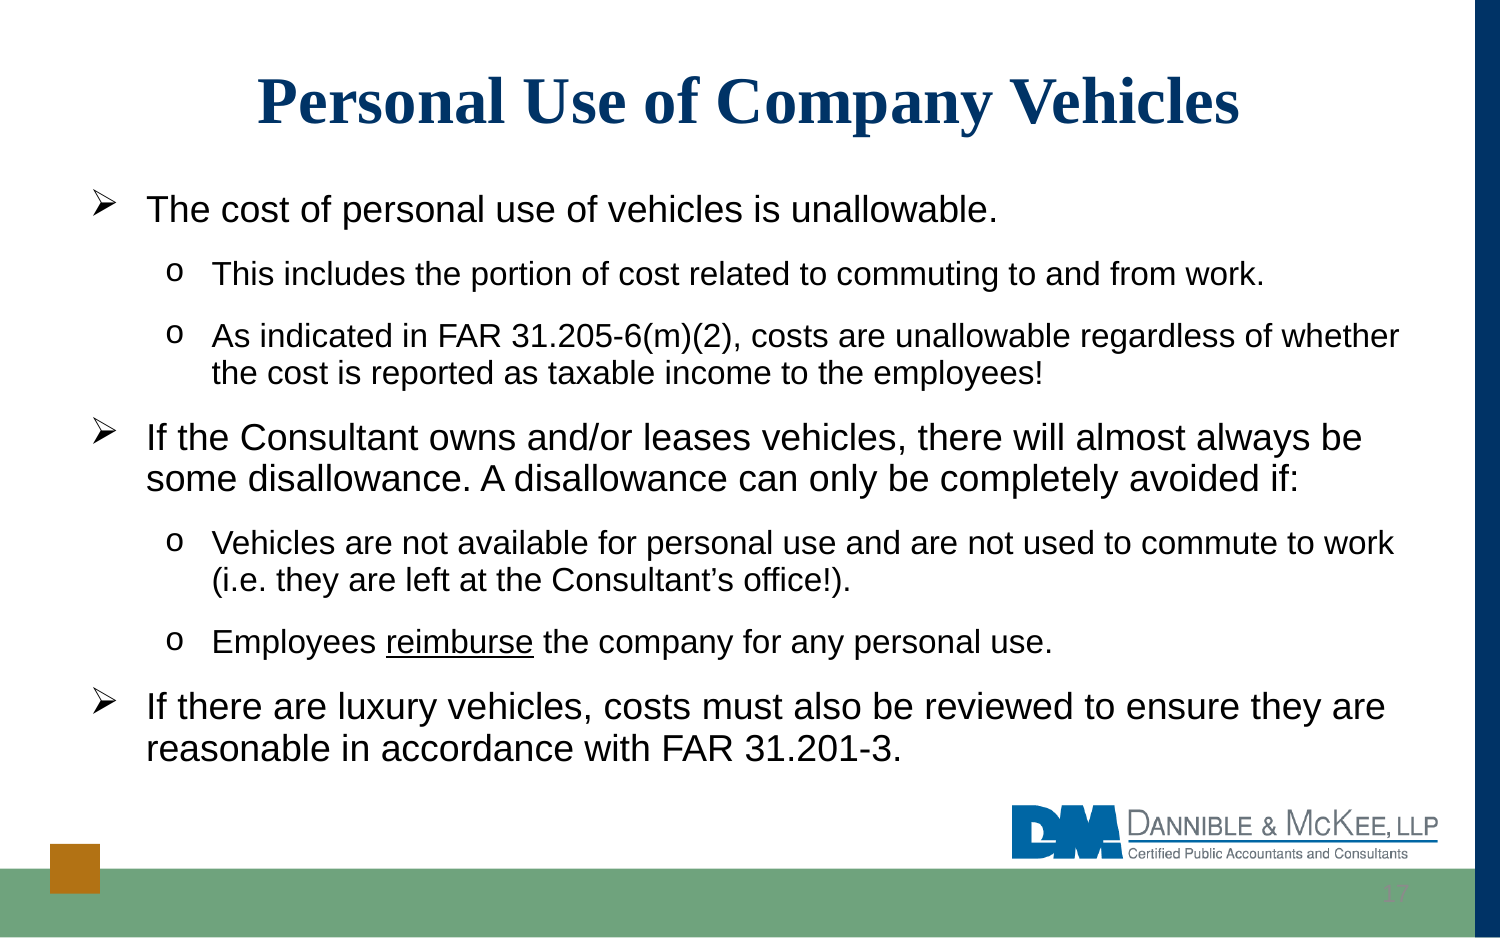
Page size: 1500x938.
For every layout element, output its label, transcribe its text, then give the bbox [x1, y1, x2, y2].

picture [1012, 805, 1438, 859]
list The cost of personal use of vehicles is unallowable. This includes the portion of cost related to commuting to and from work. As indicated in FAR 31.205-6(m)(2), costs are unallowable regardless of whether the cost is reported as taxable income to the employees! If the Consultant owns and/or leases vehicles, there will almost always be some disallowance. A disallowance can only be completely avoided if: Vehicles are not available for personal use and are not used to commute to work (i.e. they are left at the Consultant’s office!). Employees reimburse the company for any personal use. If there are luxury vehicles, costs must also be reviewed to ensure they are reasonable in accordance with FAR 31.201-3. [75, 181, 1425, 807]
title Personal Use of Company Vehicles [112, 56, 1388, 169]
slide_number 17 [1074, 868, 1425, 919]
